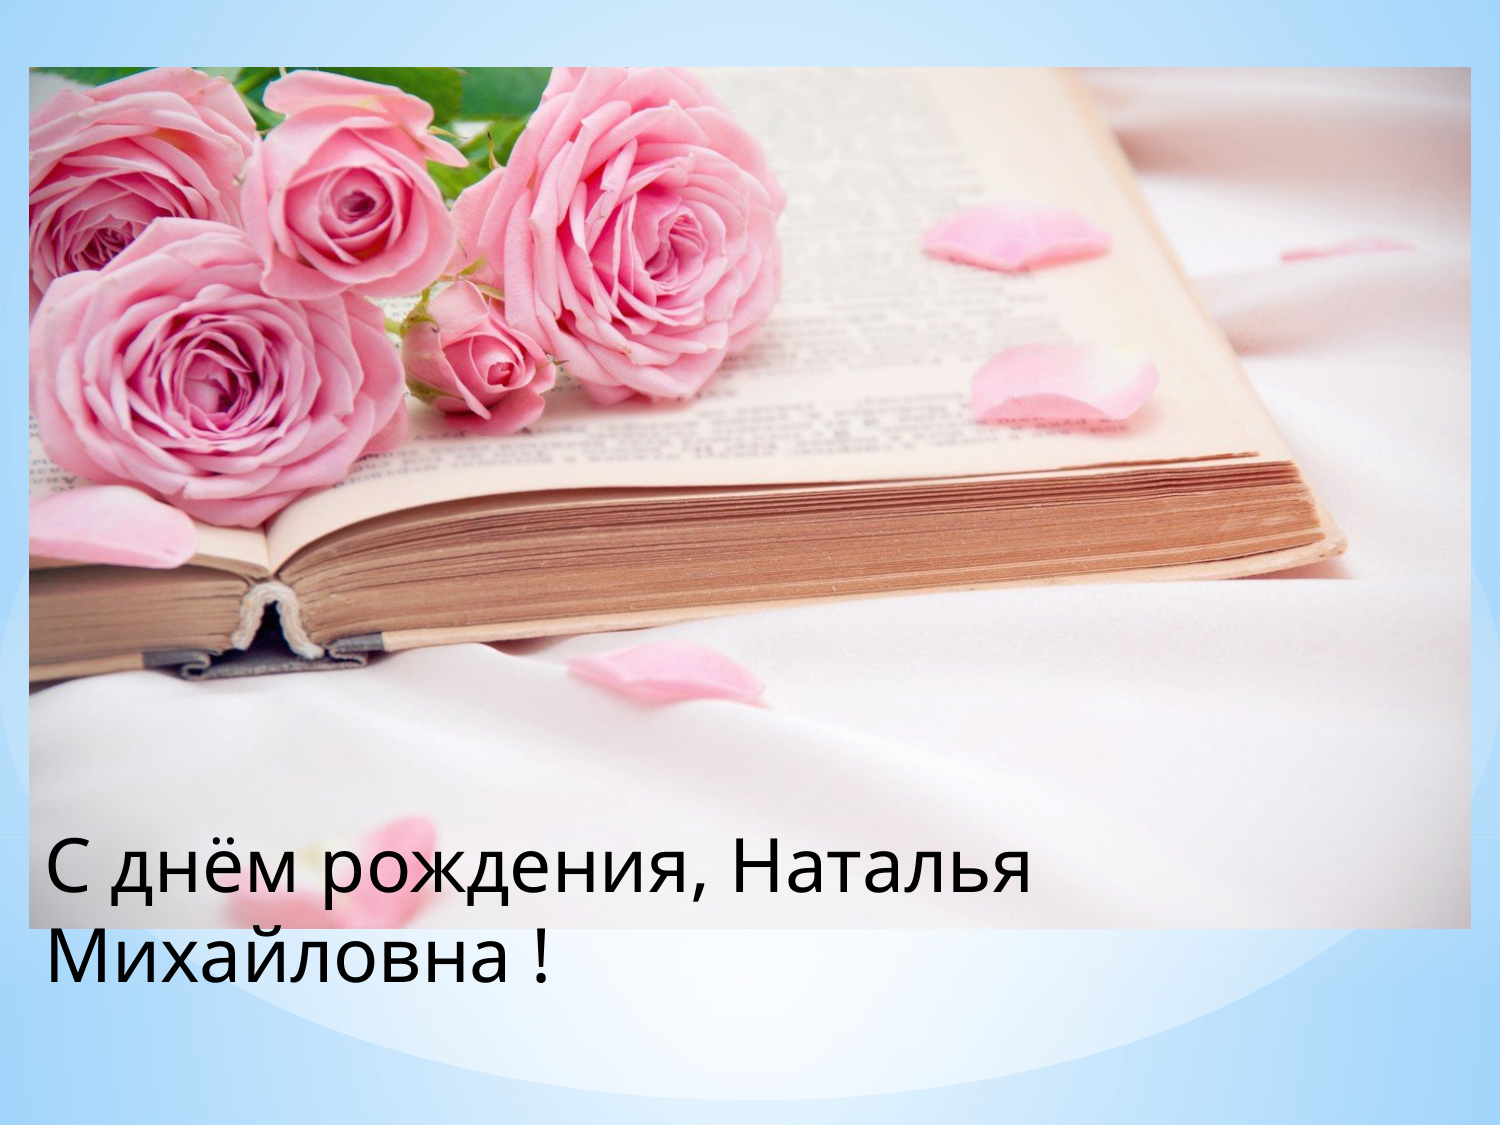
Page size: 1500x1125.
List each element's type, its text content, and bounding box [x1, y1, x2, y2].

picture [29, 66, 1471, 929]
text_box С днём рождения, Наталья Михайловна ! [29, 810, 1500, 1006]
